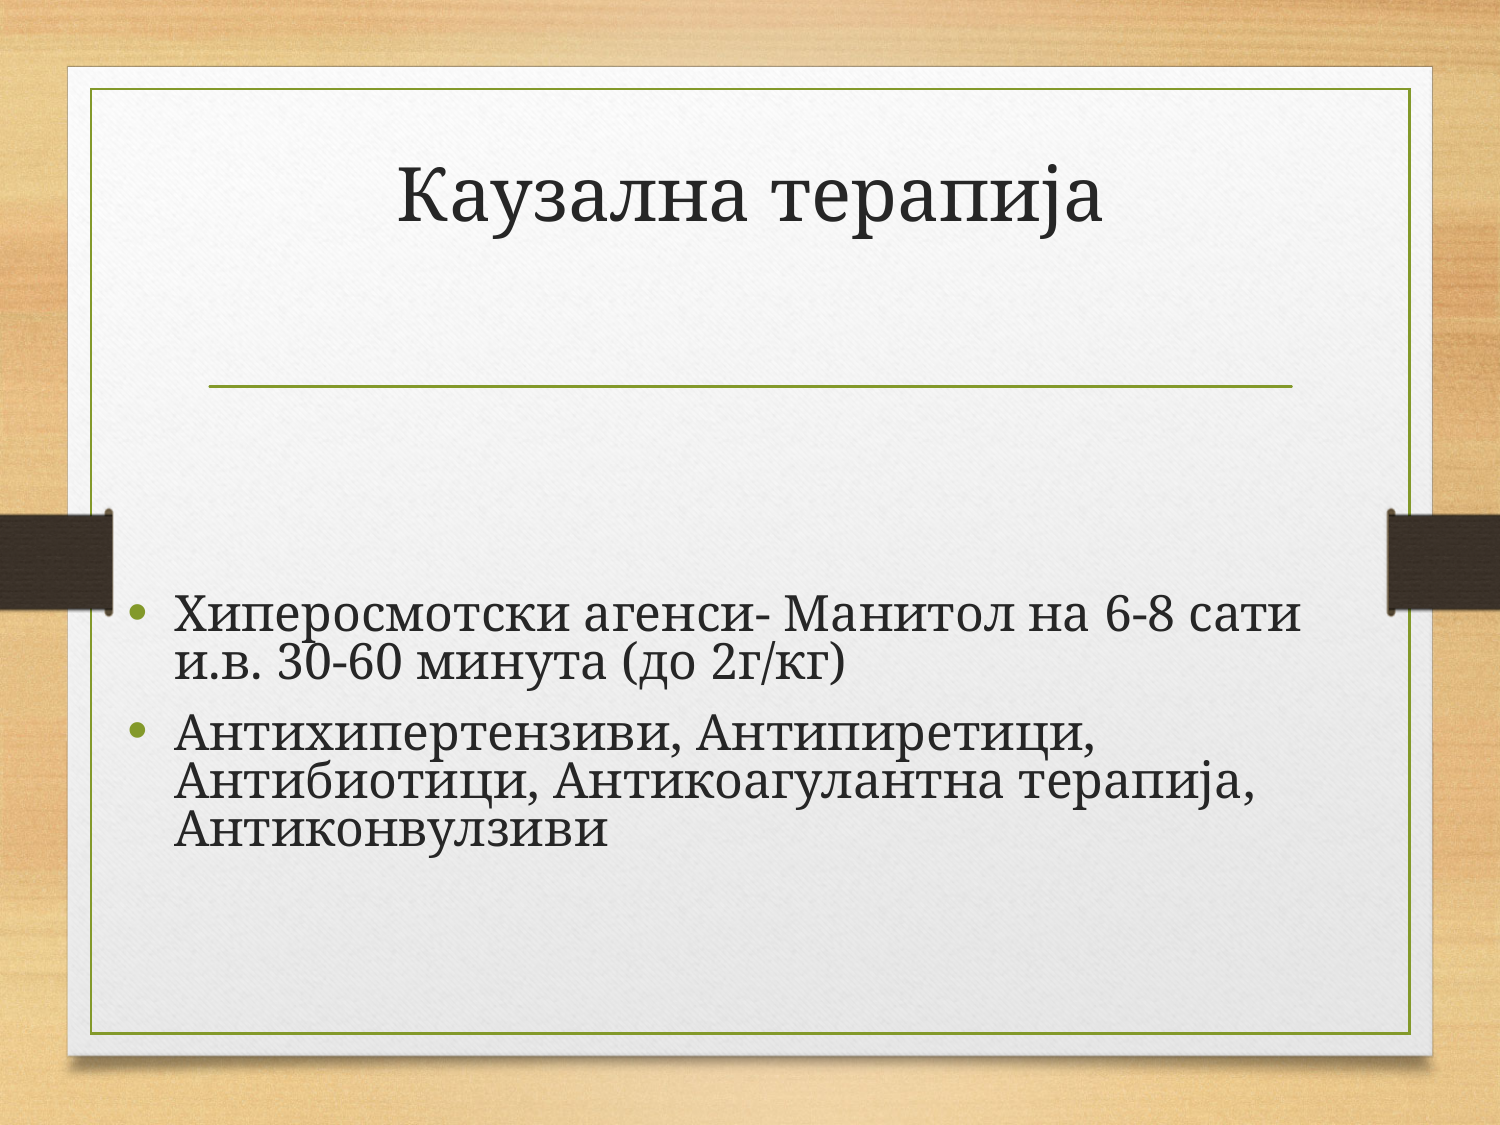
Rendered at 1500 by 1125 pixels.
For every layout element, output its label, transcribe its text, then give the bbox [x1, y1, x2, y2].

list Хиперосмотски агенси- Манитол на 6-8 сати и.в. 30-60 минута (до 2г/кг) Антихипертензиви, Антипиретици, Антибиотици, Антикоагулантна терапија, Антиконвулзиви [112, 503, 1329, 1125]
picture [0, 0, 1500, 1125]
title Каузална терапија [76, 132, 1427, 250]
